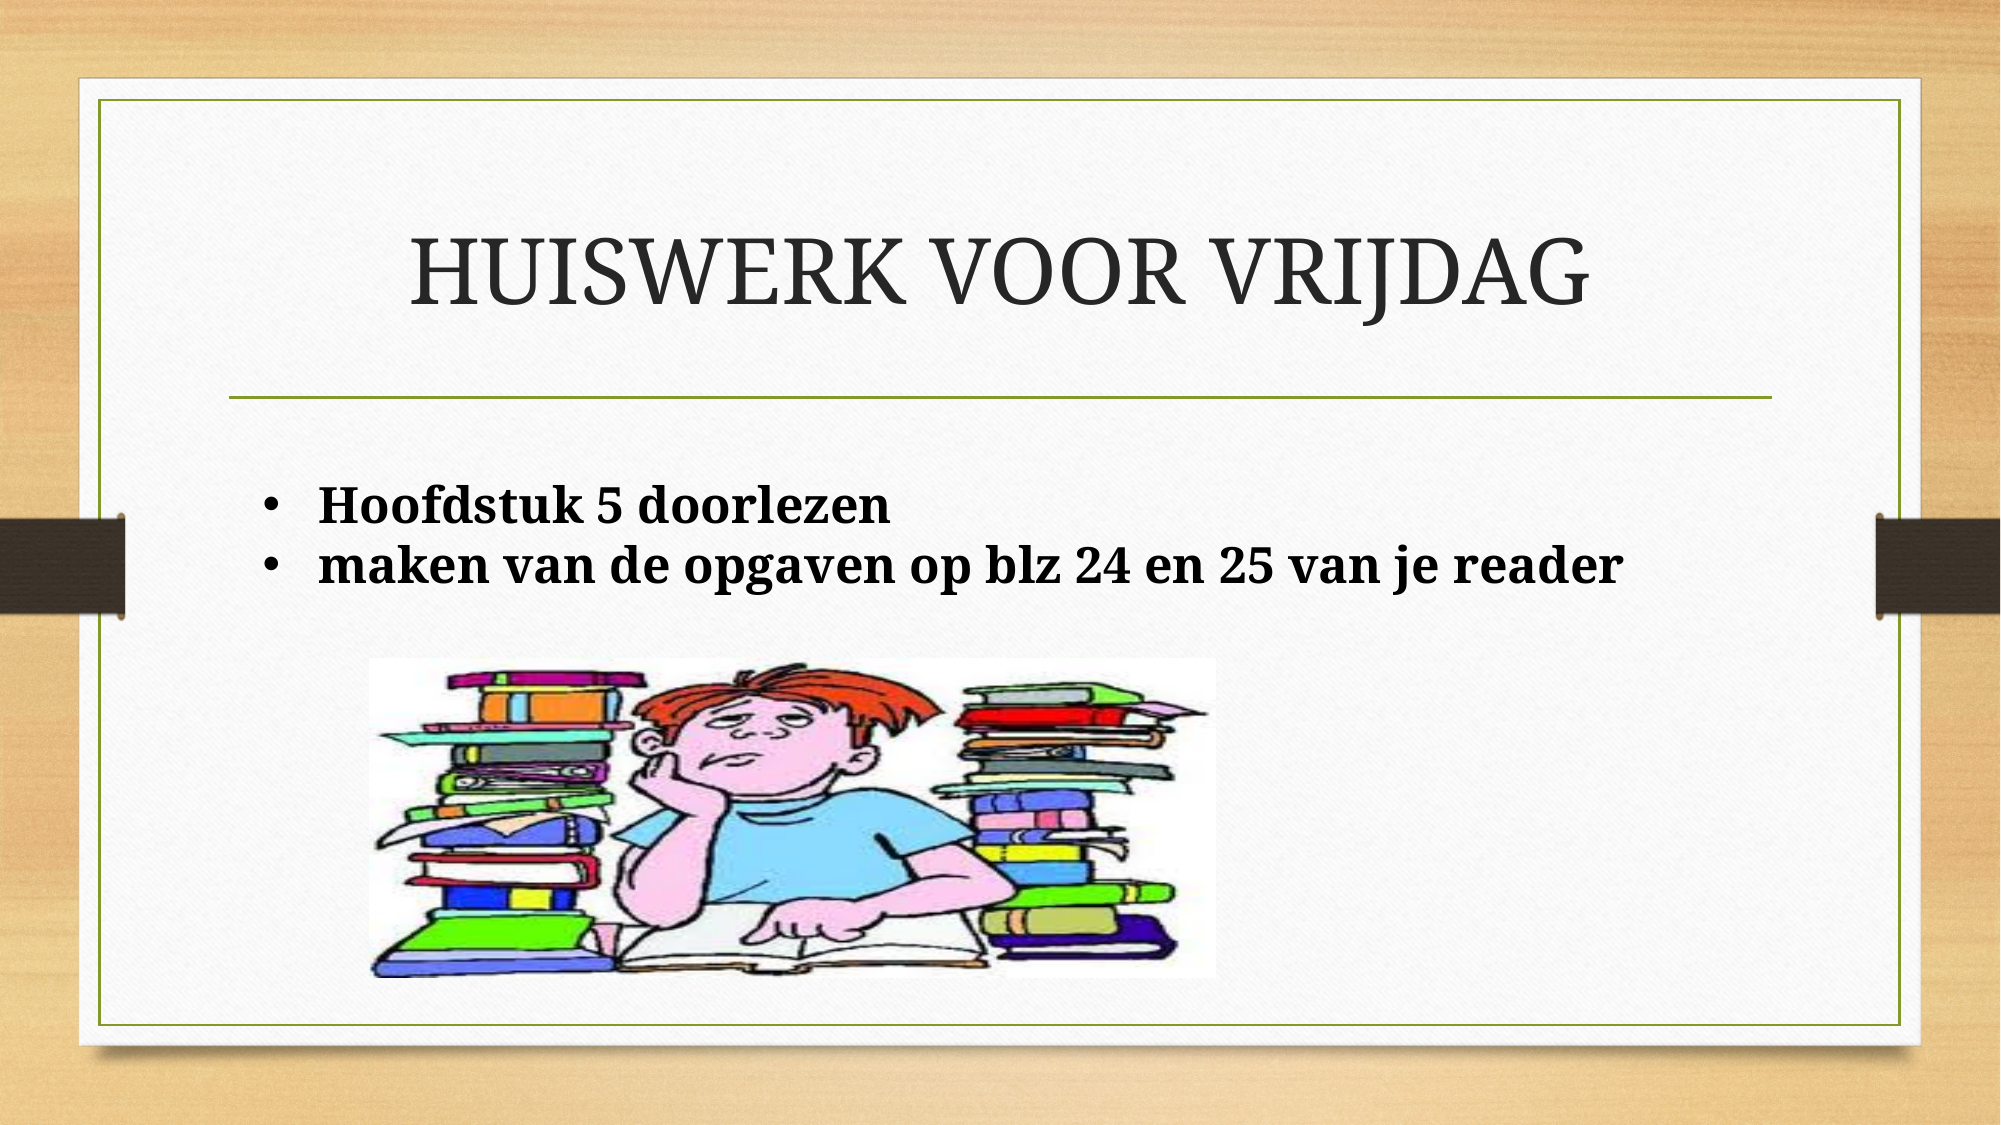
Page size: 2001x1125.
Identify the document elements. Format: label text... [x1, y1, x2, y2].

picture [0, 0, 2001, 1125]
title HUISWERK VOOR VRIJDAG [212, 161, 1788, 375]
text_box Hoofdstuk 5 doorlezen maken van de opgaven op blz 24 en 25 van je reader [247, 466, 1641, 601]
